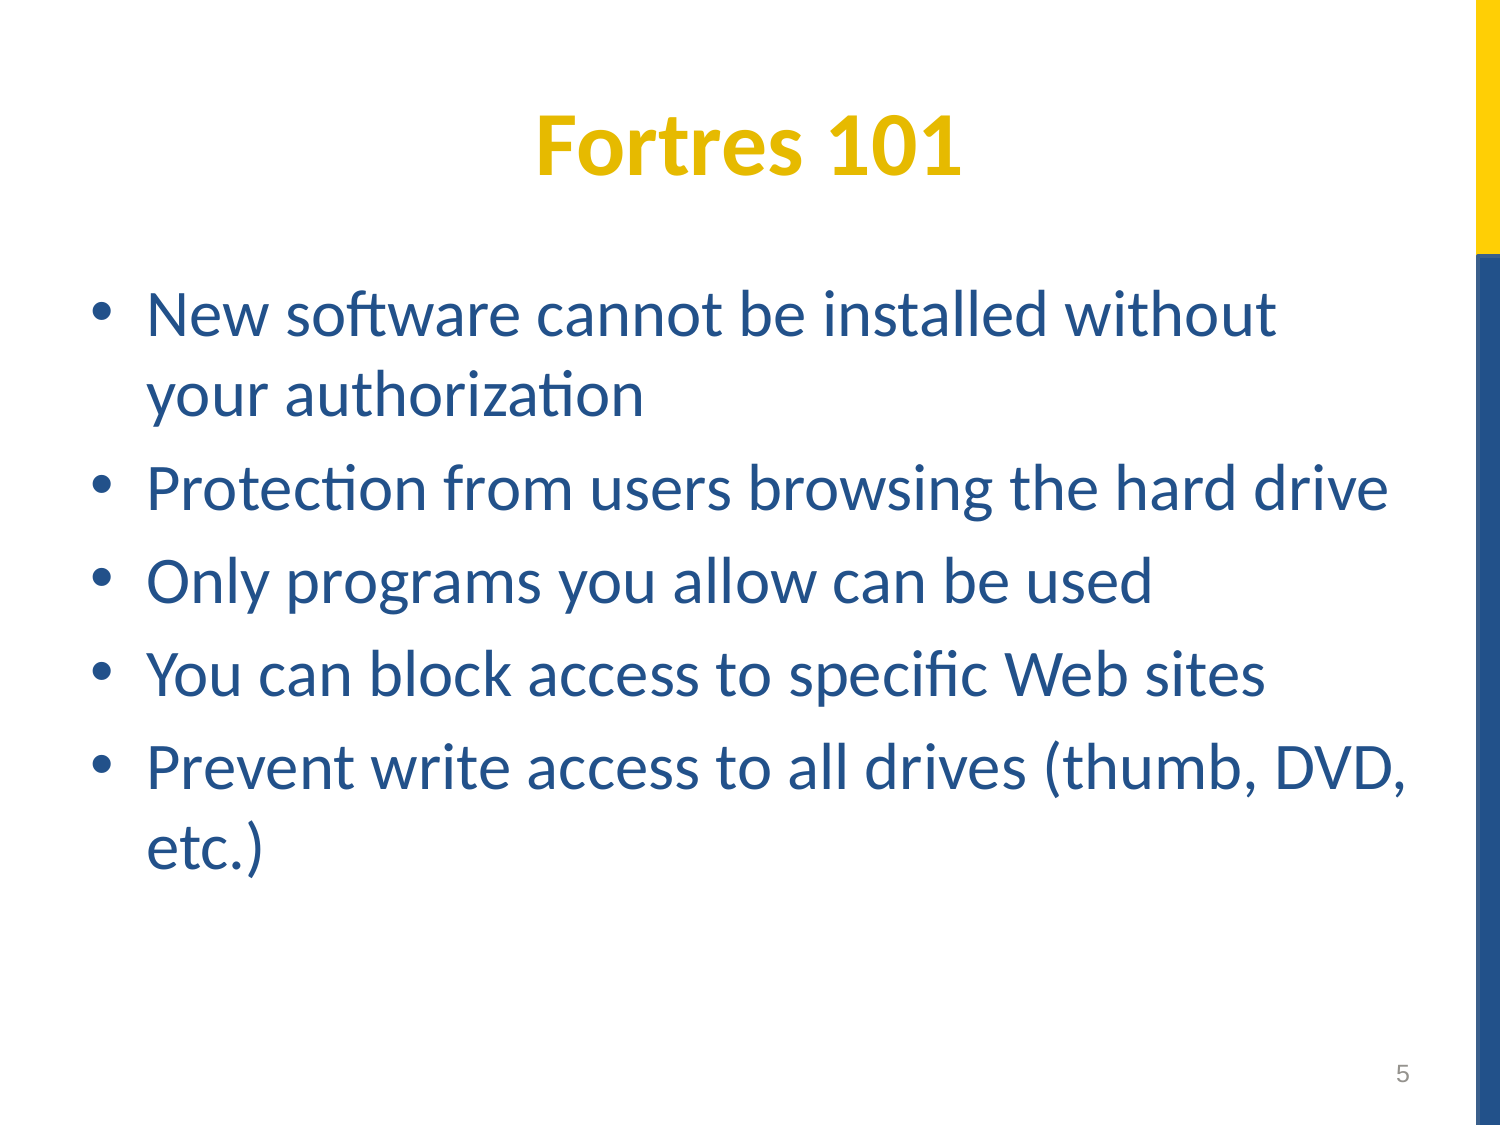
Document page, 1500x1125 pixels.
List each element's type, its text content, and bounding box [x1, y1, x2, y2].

slide_number 5 [1074, 1042, 1425, 1103]
title Fortres 101 [75, 45, 1425, 233]
list New software cannot be installed without your authorization Protection from users browsing the hard drive Only programs you allow can be used You can block access to specific Web sites Prevent write access to all drives (thumb, DVD, etc.) [75, 262, 1425, 1005]
